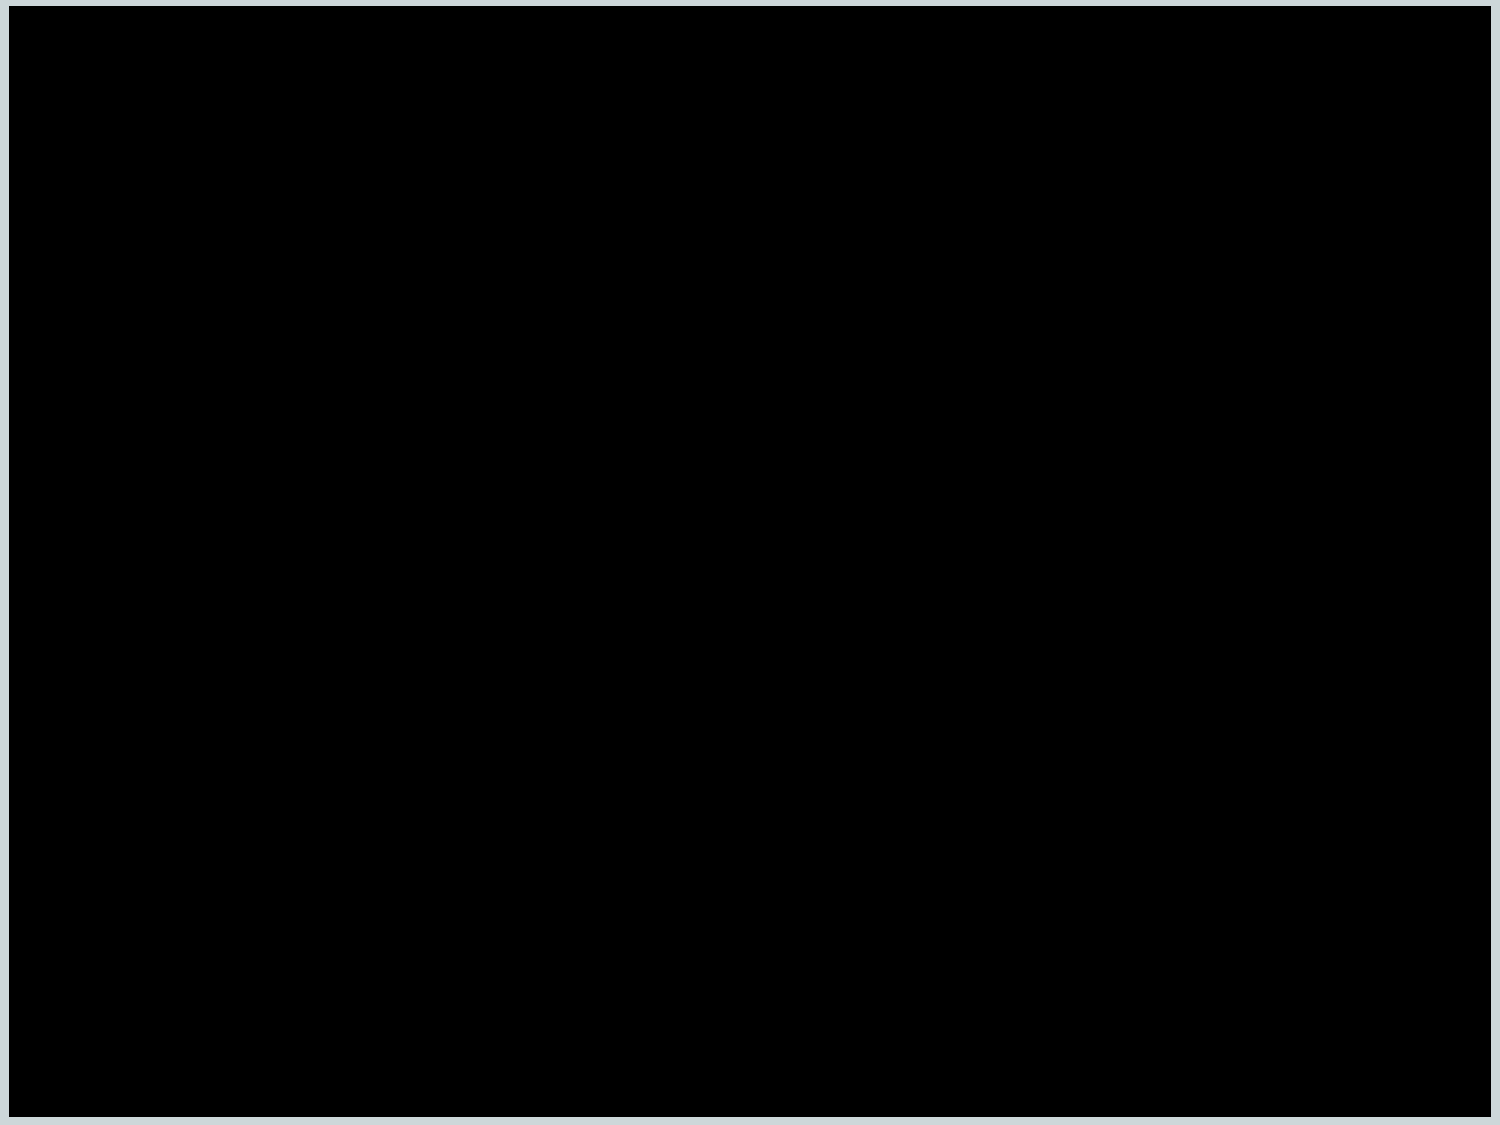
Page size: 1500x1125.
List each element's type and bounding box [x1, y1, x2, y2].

text_box [8, 5, 1492, 1118]
